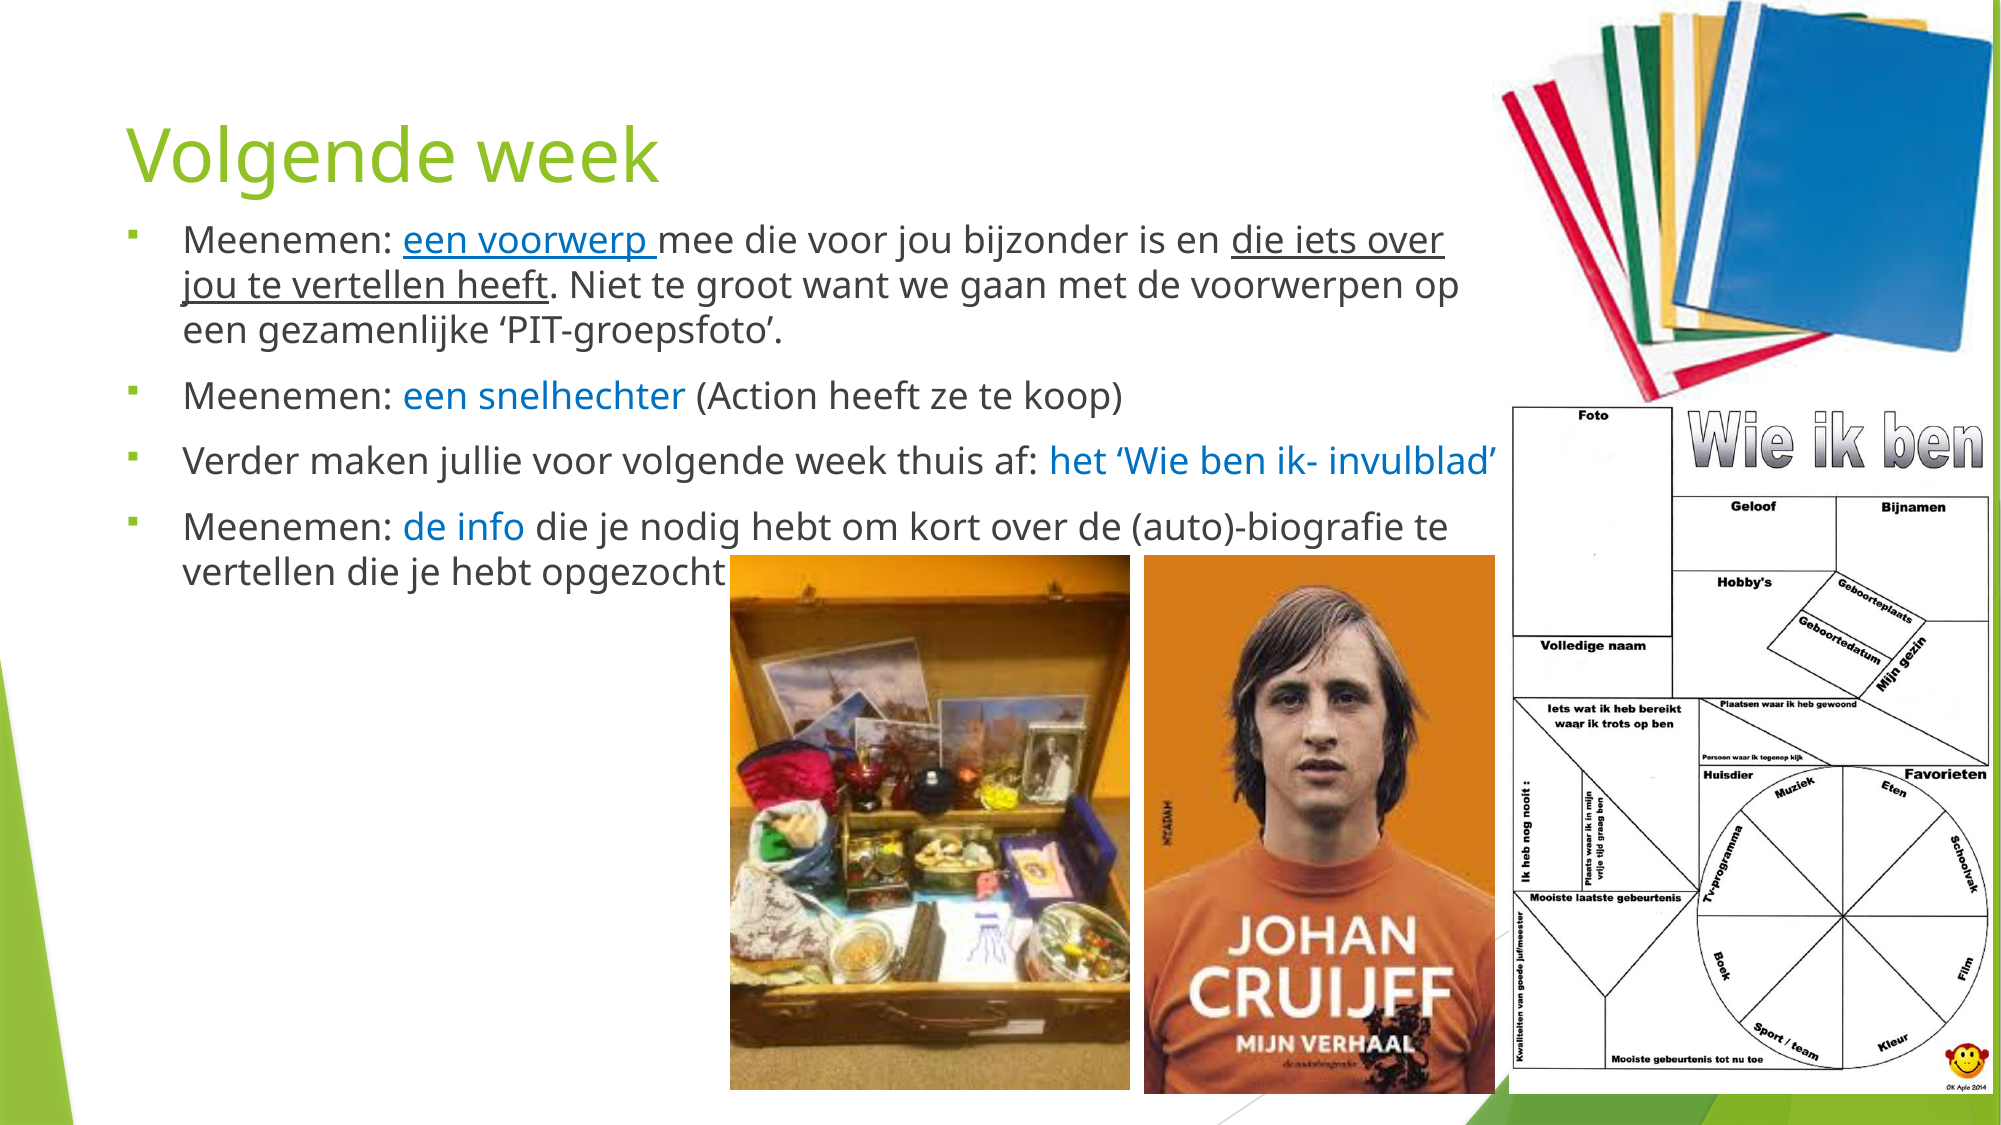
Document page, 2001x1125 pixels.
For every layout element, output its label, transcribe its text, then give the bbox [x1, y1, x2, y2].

picture [729, 555, 1131, 1091]
title Volgende week [111, 99, 1487, 208]
list Meenemen: een voorwerp mee die voor jou bijzonder is en die iets over jou te vertellen heeft. Niet te groot want we gaan met de voorwerpen op een gezamenlijke ‘PIT-groepsfoto’. Meenemen: een snelhechter (Action heeft ze te koop) Verder maken jullie voor volgende week thuis af: het ‘Wie ben ik- invulblad’ Meenemen: de info die je nodig hebt om kort over de (auto)-biografie te vertellen die je hebt opgezocht [111, 208, 1504, 845]
picture [1144, 555, 1496, 1095]
picture [1492, 0, 1994, 1095]
